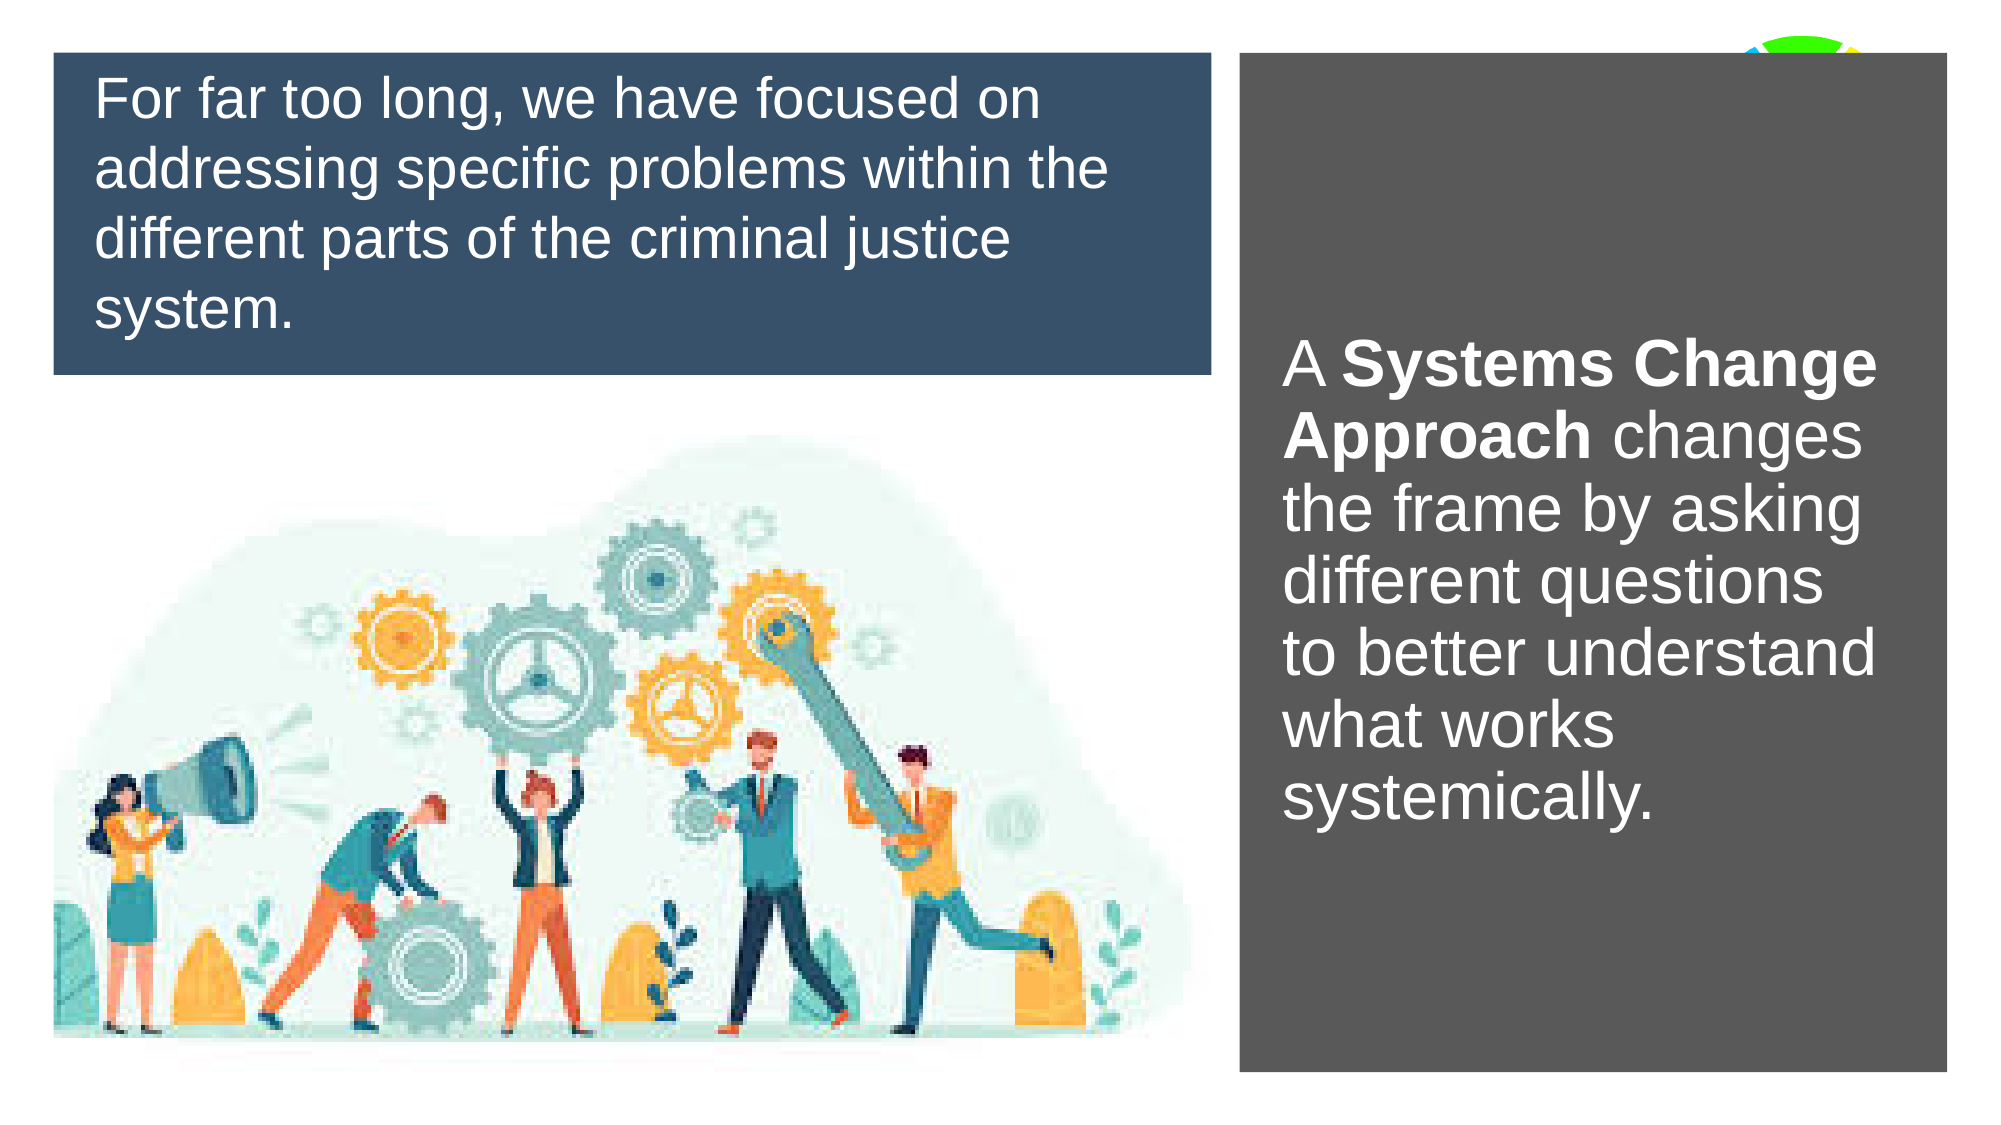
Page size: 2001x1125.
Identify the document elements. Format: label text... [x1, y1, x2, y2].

picture [53, 402, 1212, 1072]
text_box [1239, 52, 1948, 1073]
picture [1659, 0, 1948, 52]
text_box [53, 52, 1212, 376]
text_box For far too long, we have focused on addressing specific problems within the different parts of the criminal justice system. [79, 52, 1212, 348]
list A Systems Change Approach changes the frame by asking different questions to better understand what works systemically. [1267, 150, 1903, 947]
